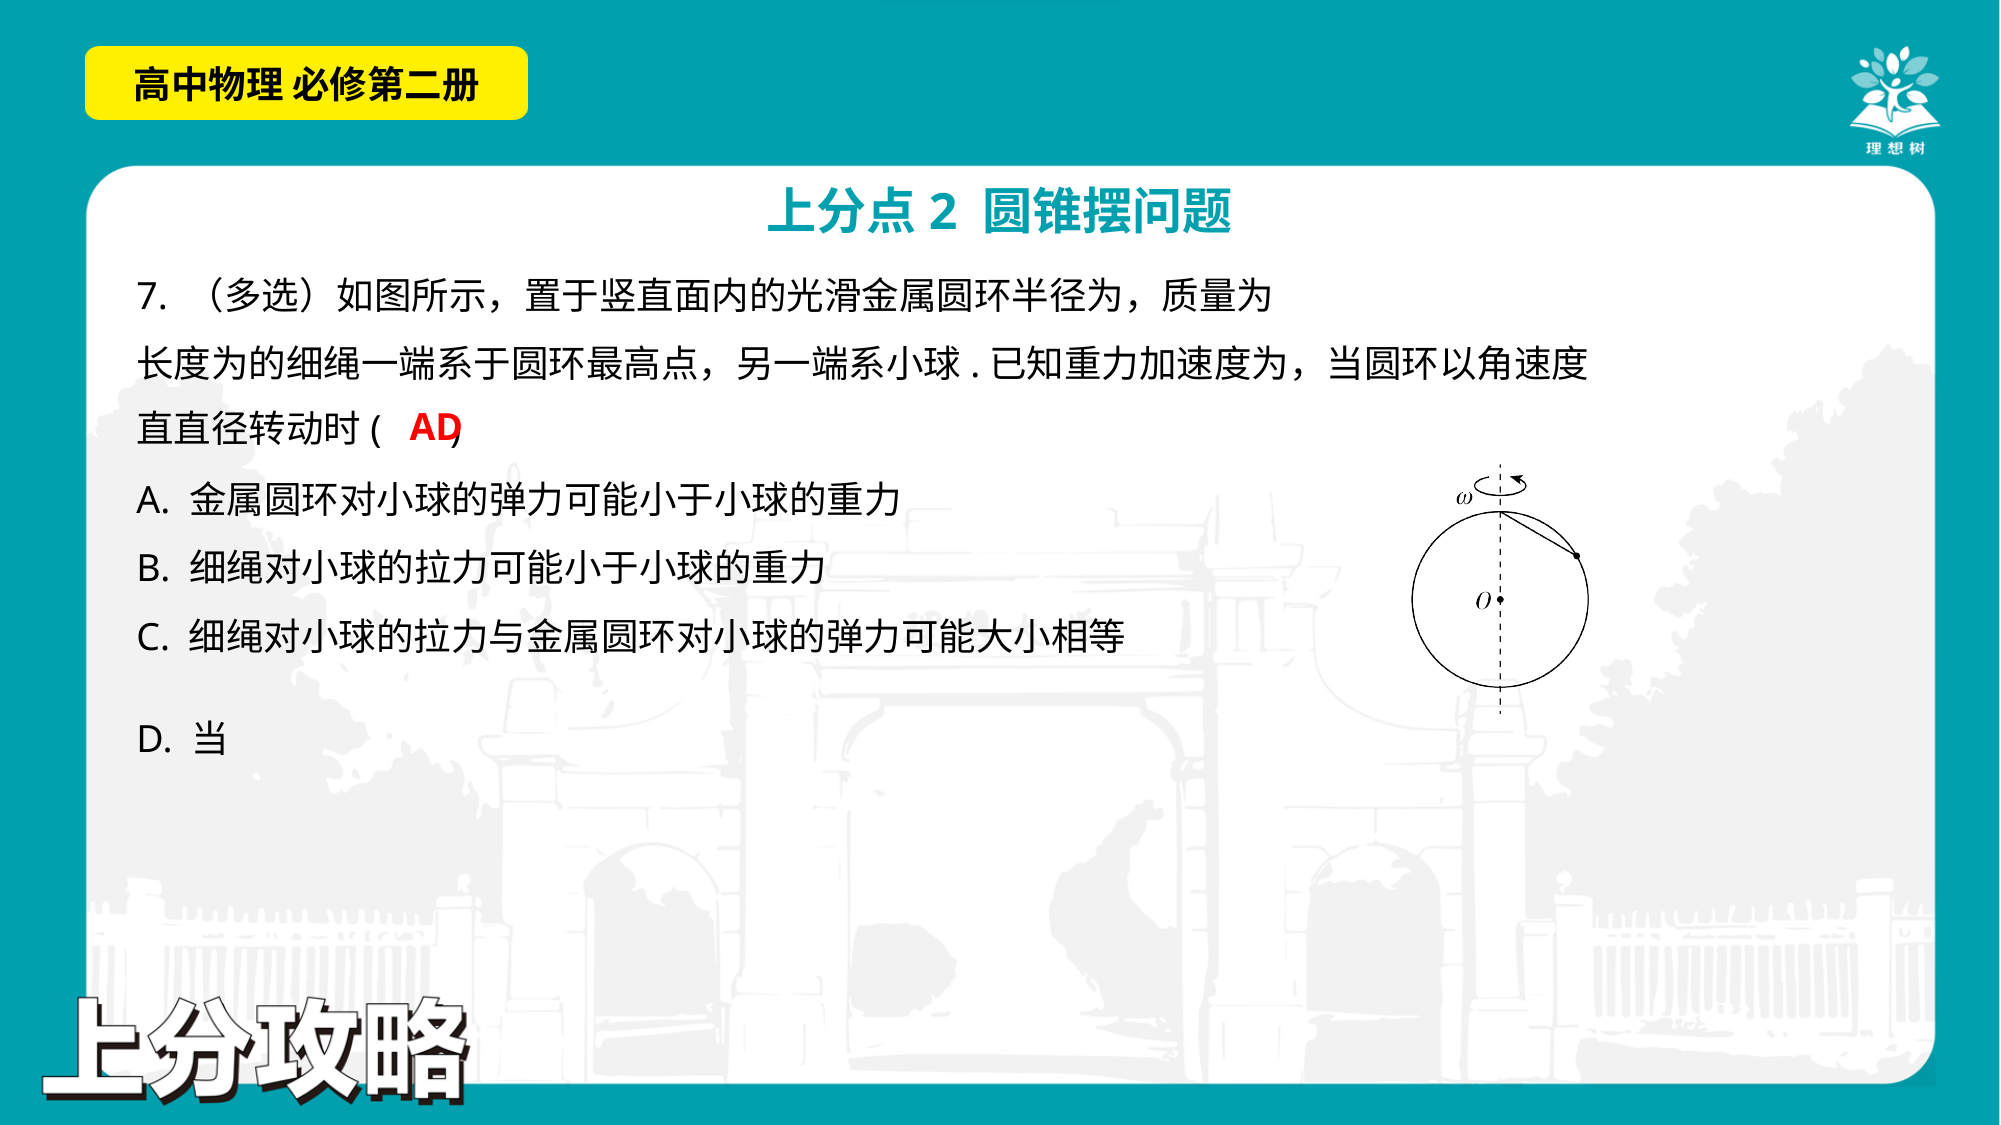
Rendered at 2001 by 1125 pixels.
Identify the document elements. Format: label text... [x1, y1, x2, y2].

picture [0, 0, 2000, 1125]
text_box AD [395, 383, 478, 442]
